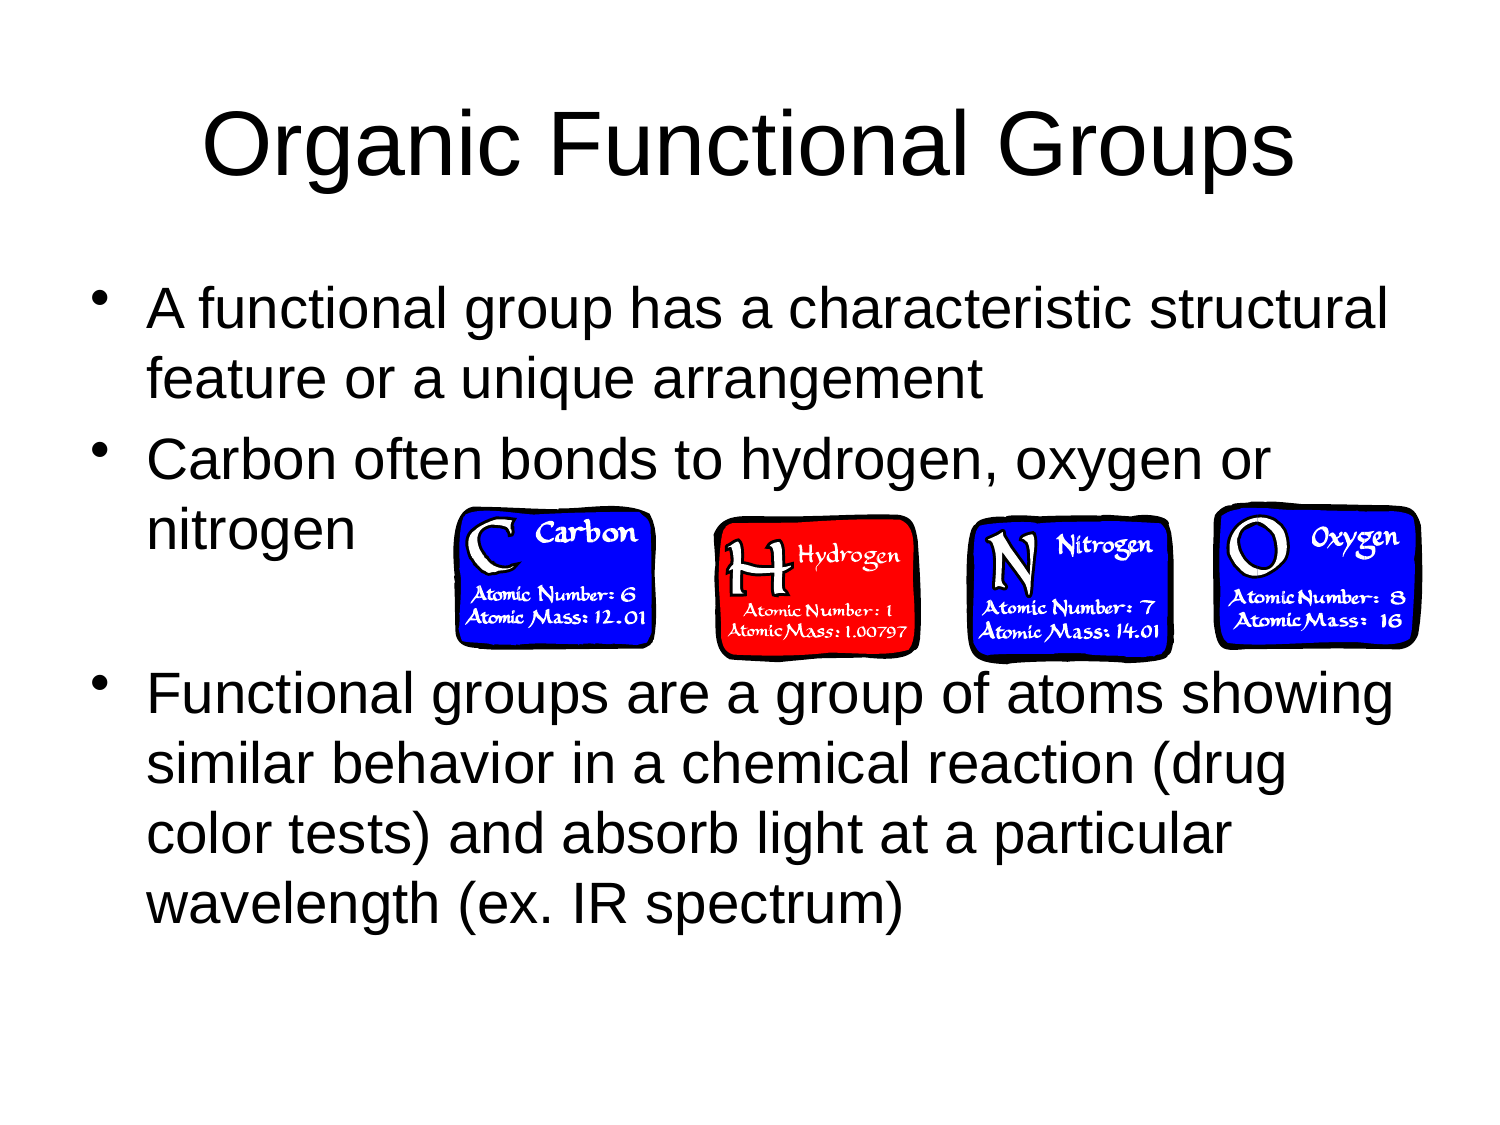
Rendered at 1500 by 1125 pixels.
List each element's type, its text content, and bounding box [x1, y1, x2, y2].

list A functional group has a characteristic structural feature or a unique arrangement Carbon often bonds to hydrogen, oxygen or nitrogen Functional groups are a group of atoms showing similar behavior in a chemical reaction (drug color tests) and absorb light at a particular wavelength (ex. IR spectrum) [75, 262, 1425, 1005]
picture [449, 499, 661, 650]
picture [962, 512, 1177, 665]
picture [712, 512, 923, 663]
picture [1212, 499, 1425, 652]
title Organic Functional Groups [75, 45, 1425, 233]
